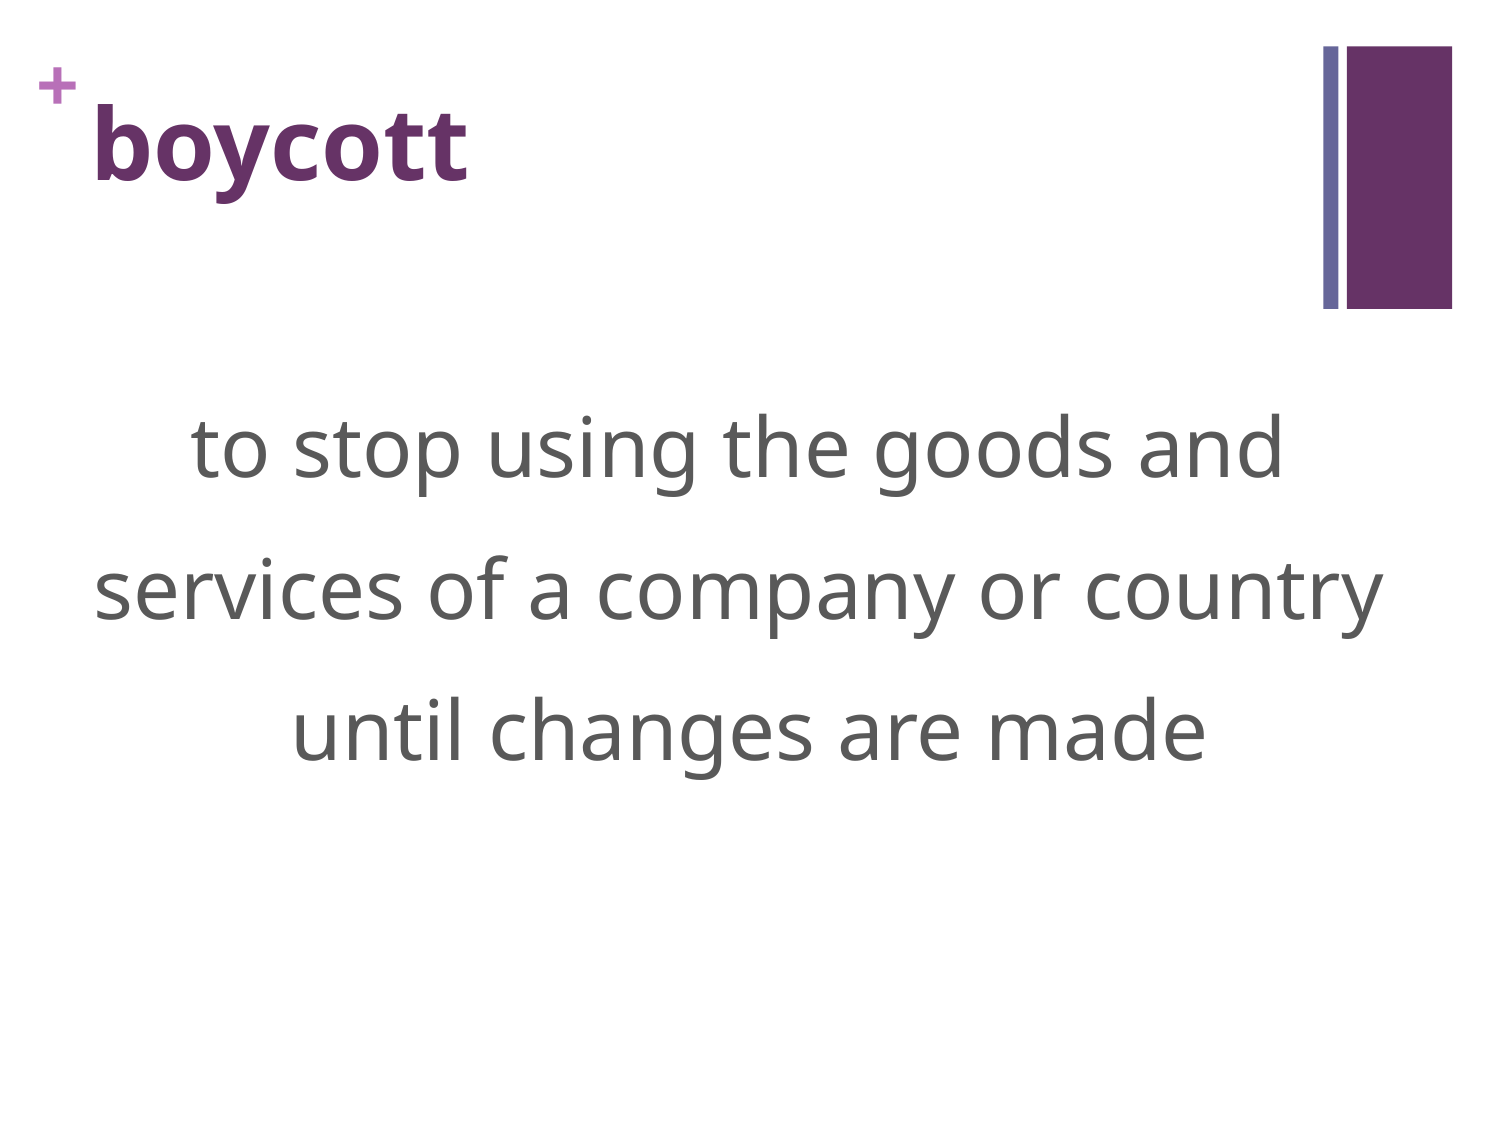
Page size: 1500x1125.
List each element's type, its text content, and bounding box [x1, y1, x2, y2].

title boycott [75, 73, 1425, 261]
list to stop using the goods and services of a company or country until changes are made [75, 294, 1425, 1038]
